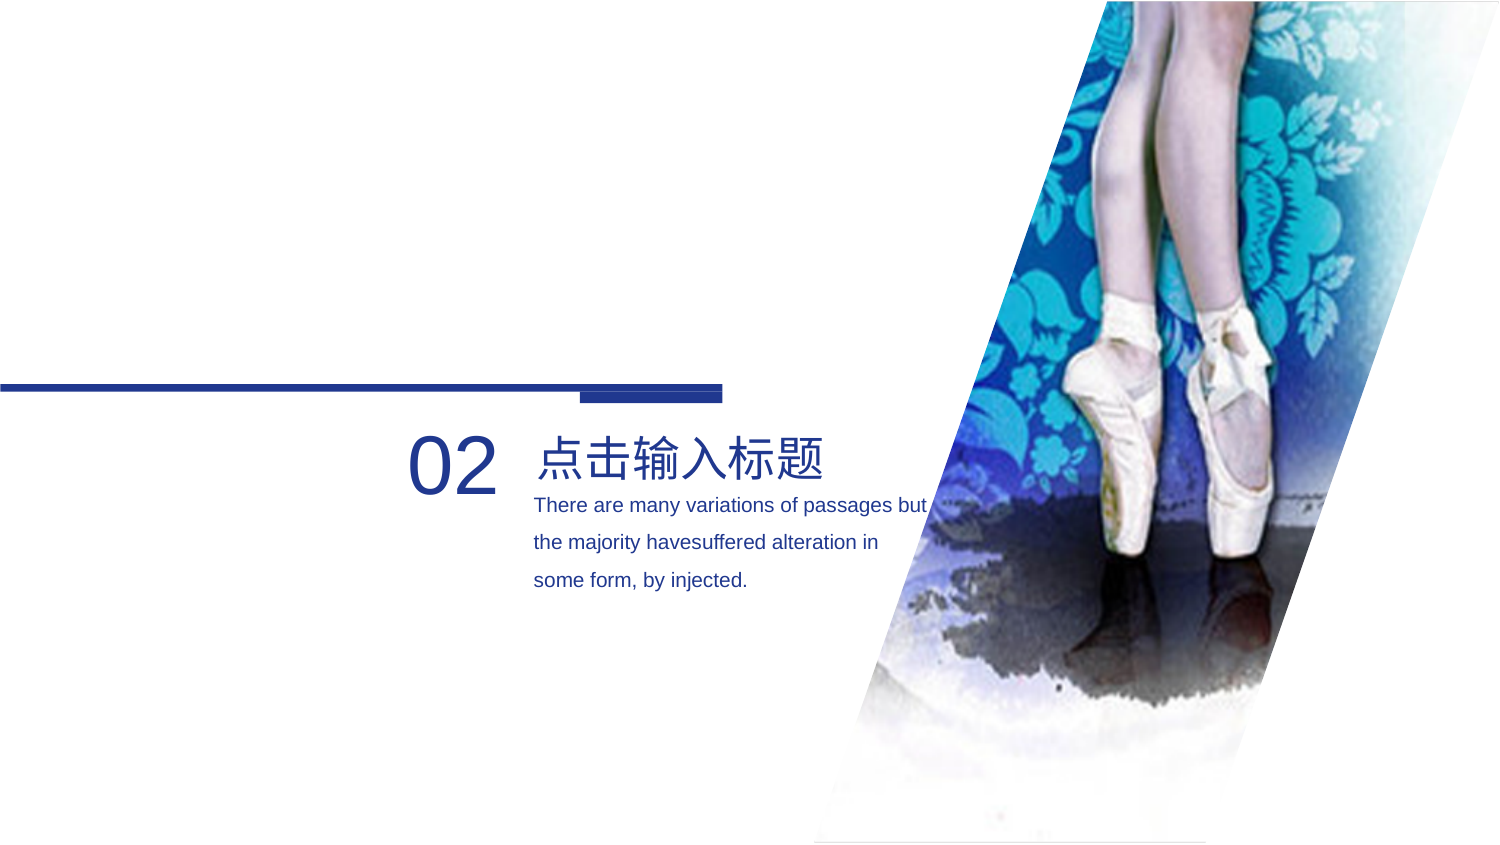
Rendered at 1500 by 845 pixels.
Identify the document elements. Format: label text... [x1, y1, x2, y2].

text_box [813, 0, 1500, 844]
text_box 02 [393, 413, 515, 517]
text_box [0, 383, 723, 404]
text_box 点击输入标题 [536, 429, 825, 478]
text_box There are many variations of passages but the majority havesuffered alteration in some form, by injected. [533, 478, 931, 592]
